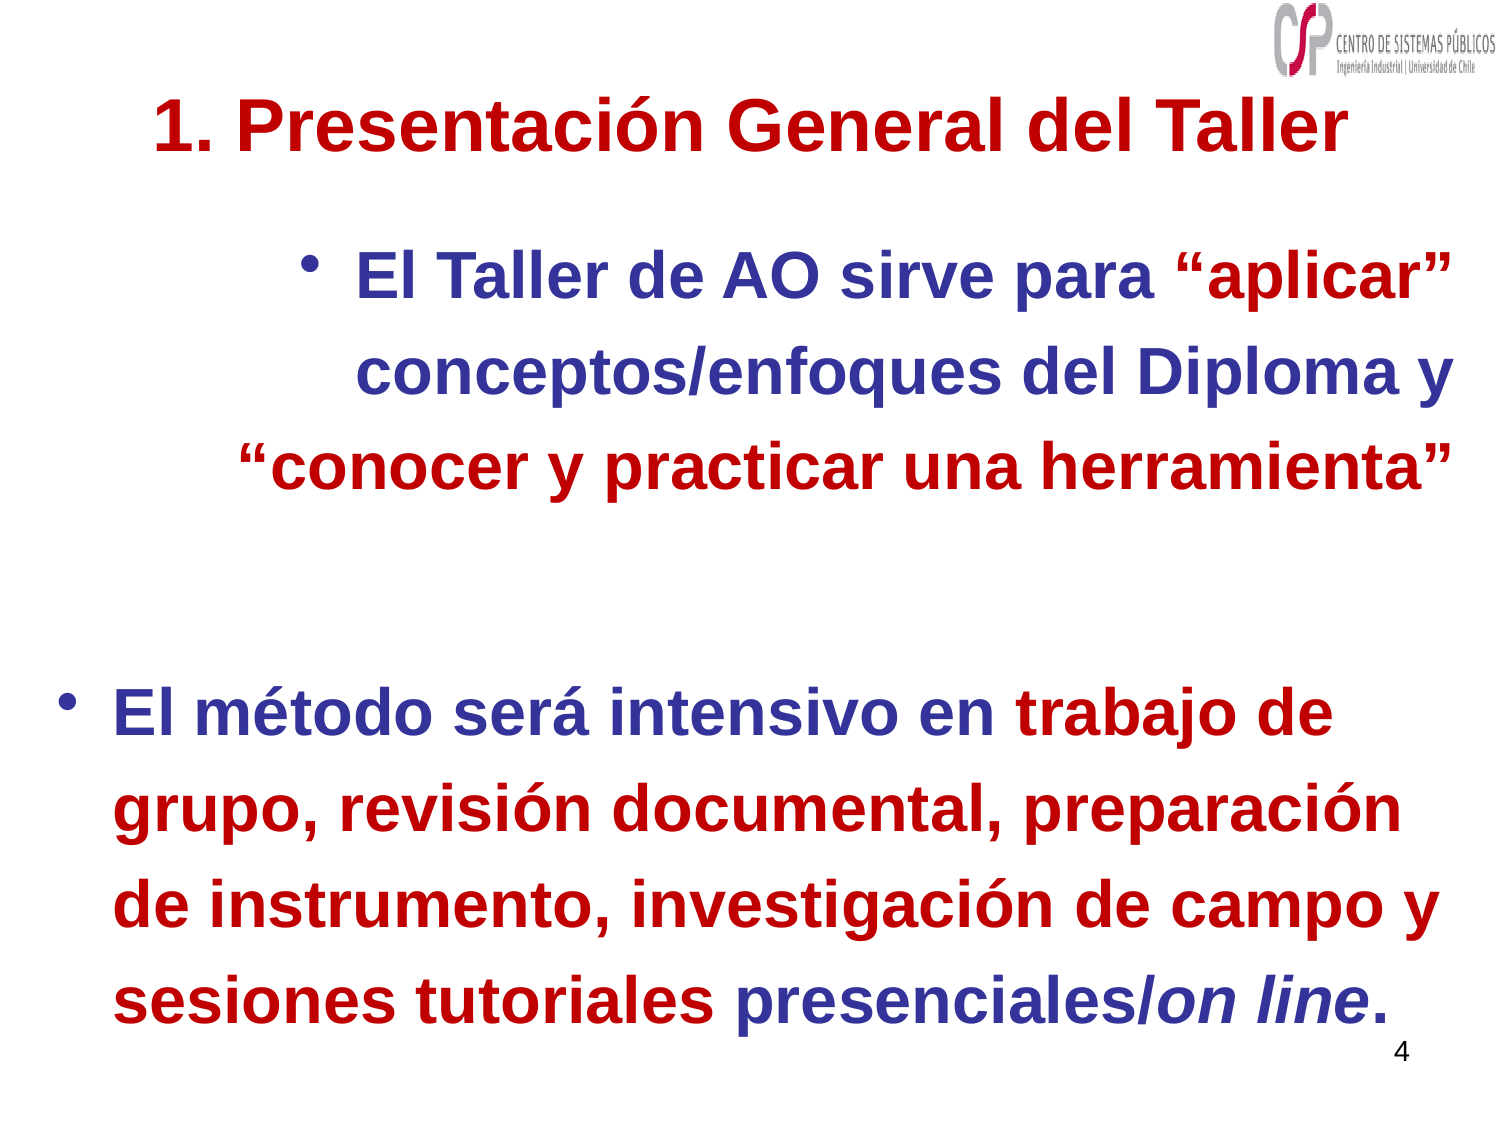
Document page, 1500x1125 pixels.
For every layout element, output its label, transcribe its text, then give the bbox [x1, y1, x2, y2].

slide_number 4 [1074, 1024, 1426, 1103]
picture [1269, 0, 1500, 82]
title 1. Presentación General del Taller [76, 77, 1428, 207]
list El Taller de AO sirve para “aplicar” conceptos/enfoques del Diploma y “conocer y practicar una herramienta” El método será intensivo en trabajo de grupo, revisión documental, preparación de instrumento, investigación de campo y sesiones tutoriales presenciales/on line. [40, 207, 1471, 1125]
